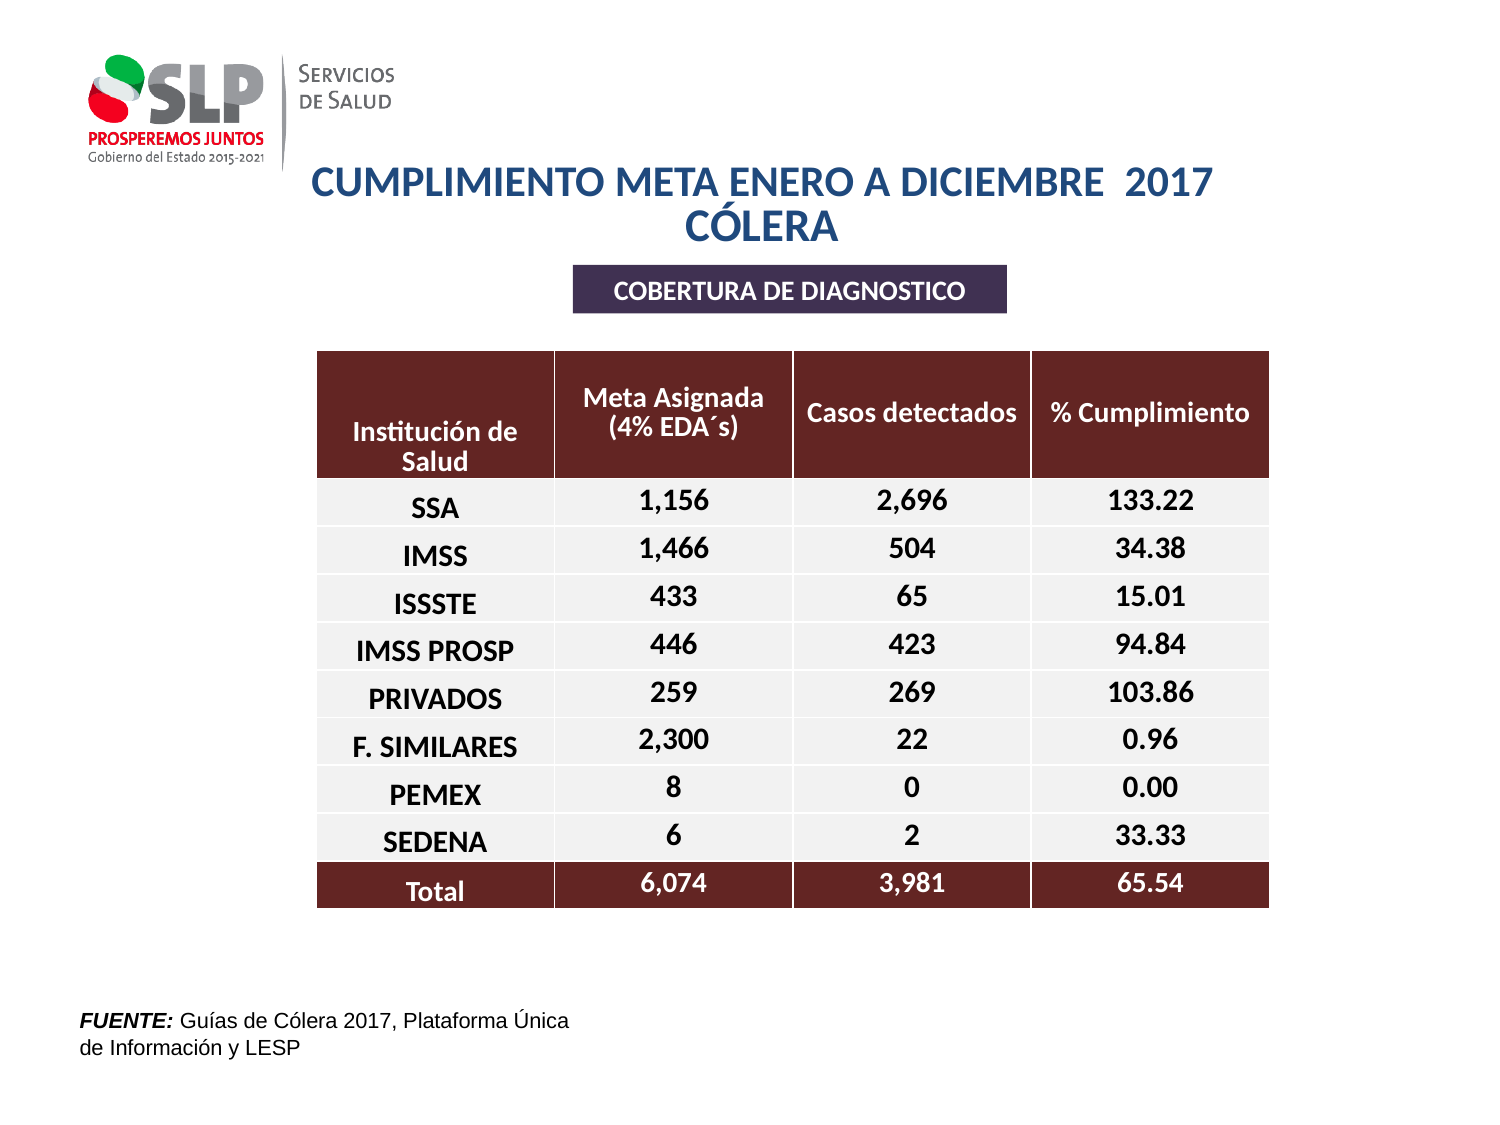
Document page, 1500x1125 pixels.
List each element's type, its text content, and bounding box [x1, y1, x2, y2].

table_cell 33.33 [1032, 814, 1269, 860]
table_cell 0.00 [1032, 766, 1269, 812]
picture [88, 54, 394, 172]
text_box CUMPLIMIENTO META ENERO A DICIEMBRE 2017 CÓLERA [289, 181, 1237, 311]
table_header Casos detectados [794, 351, 1030, 478]
table_cell 65 [794, 575, 1030, 621]
table_cell F. SIMILARES [317, 718, 554, 764]
table_cell PRIVADOS [317, 671, 554, 717]
table_header Institución de Salud [317, 351, 554, 478]
table_cell 94.84 [1032, 623, 1269, 669]
table_header Meta Asignada (4% EDA´s) [555, 351, 792, 478]
table_cell 2 [794, 814, 1030, 860]
table_cell 22 [794, 718, 1030, 764]
table_cell 3,981 [794, 862, 1030, 908]
table_cell 65.54 [1032, 862, 1269, 908]
table_cell 269 [794, 671, 1030, 717]
table_cell ISSSTE [317, 575, 554, 621]
table_cell SSA [317, 479, 554, 525]
table_cell SEDENA [317, 814, 554, 860]
table_cell 504 [794, 527, 1030, 573]
table_cell 1,466 [555, 527, 792, 573]
table_cell 0 [794, 766, 1030, 812]
table_cell 6 [555, 814, 792, 860]
text_box COBERTURA DE DIAGNOSTICO [572, 264, 1007, 314]
table_cell 103.86 [1032, 671, 1269, 717]
table_cell 2,696 [794, 479, 1030, 525]
table_cell 133.22 [1032, 479, 1269, 525]
text_box FUENTE: Guías de Cólera 2017, Plataforma Única de Información y LESP [64, 999, 615, 1067]
table_cell 0.96 [1032, 718, 1269, 764]
table_cell 34.38 [1032, 527, 1269, 573]
table_cell 1,156 [555, 479, 792, 525]
table_cell PEMEX [317, 766, 554, 812]
table_cell 446 [555, 623, 792, 669]
table_cell 423 [794, 623, 1030, 669]
table_cell 6,074 [555, 862, 792, 908]
table_cell 433 [555, 575, 792, 621]
table_cell 2,300 [555, 718, 792, 764]
table_cell 259 [555, 671, 792, 717]
table_cell IMSS PROSP [317, 623, 554, 669]
table_cell IMSS [317, 527, 554, 573]
table_cell 15.01 [1032, 575, 1269, 621]
table_header % Cumplimiento [1032, 351, 1269, 478]
table_cell 8 [555, 766, 792, 812]
table_cell Total [317, 862, 554, 908]
